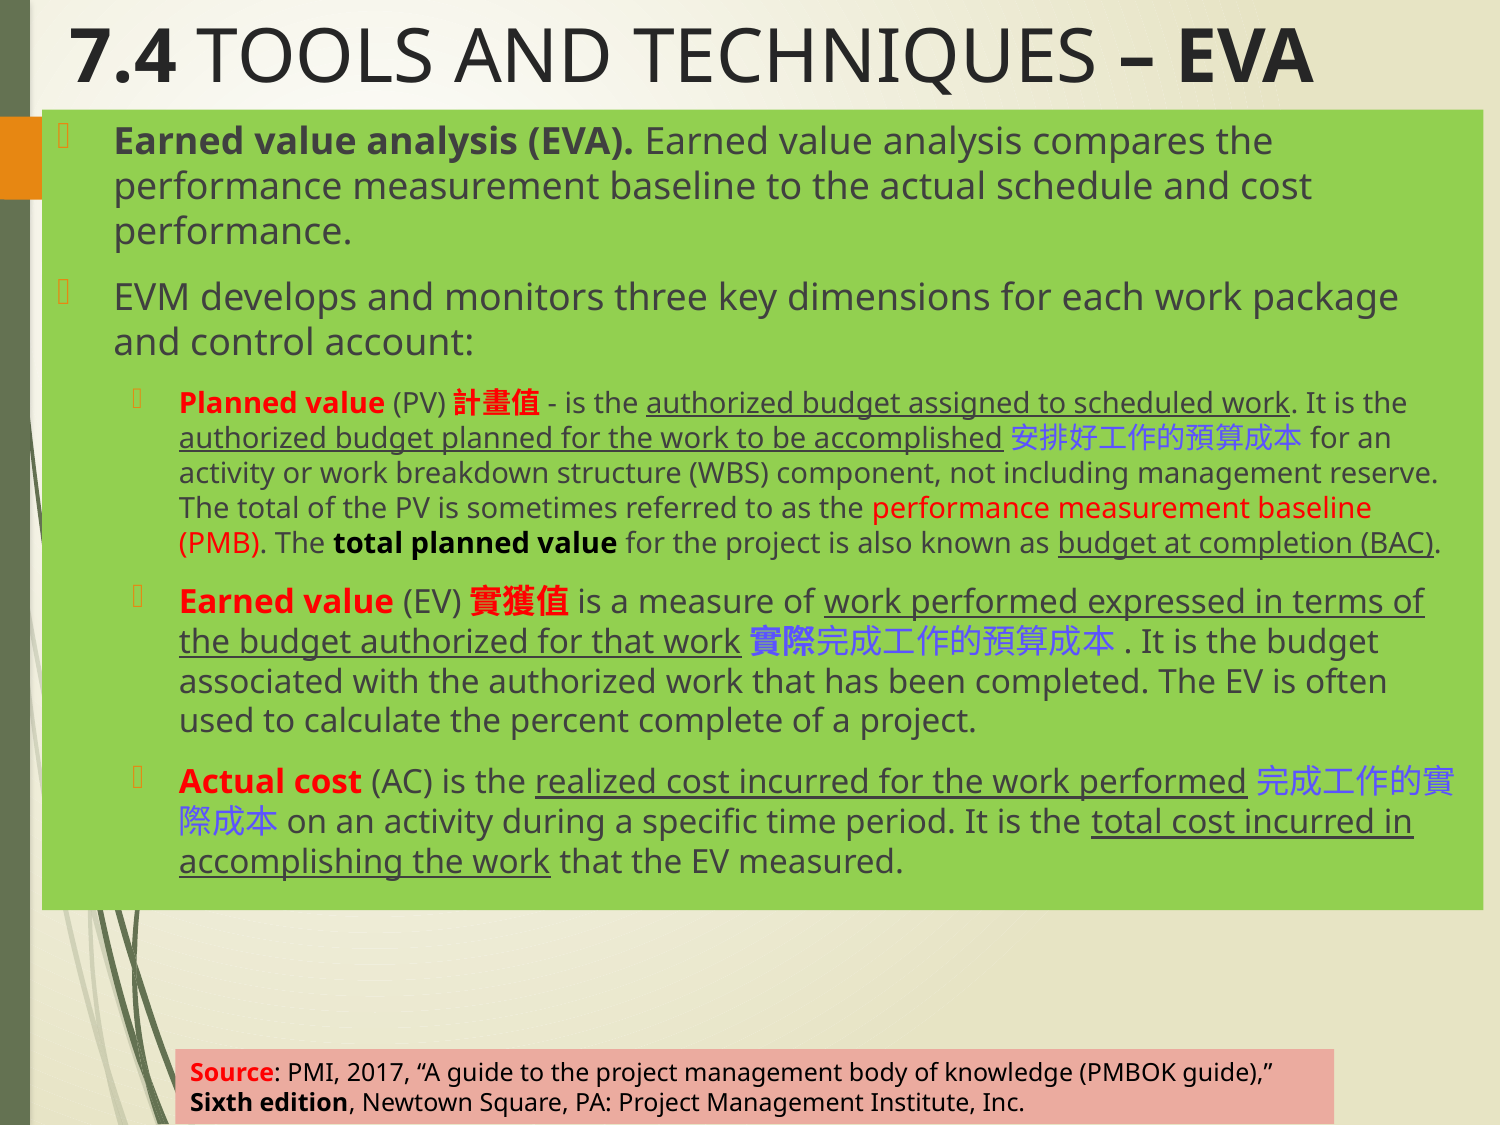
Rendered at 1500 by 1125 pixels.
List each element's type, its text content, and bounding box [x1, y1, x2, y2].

list Earned value analysis (EVA). Earned value analysis compares the performance measurement baseline to the actual schedule and cost performance. EVM develops and monitors three key dimensions for each work package and control account: Planned value (PV)計畫值- is the authorized budget assigned to scheduled work. It is the authorized budget planned for the work to be accomplished安排好工作的預算成本for an activity or work breakdown structure (WBS) component, not including management reserve. The total of the PV is sometimes referred to as the performance measurement baseline (PMB). The total planned value for the project is also known as budget at completion (BAC). Earned value (EV)實獲值is a measure of work performed expressed in terms of the budget authorized for that work實際完成工作的預算成本. It is the budget associated with the authorized work that has been completed. The EV is often used to calculate the percent complete of a project. Actual cost (AC) is the realized cost incurred for the work performed完成工作的實際成本on an activity during a specific time period. It is the total cost incurred in accomplishing the work that the EV measured. [42, 109, 1484, 911]
title 7.4 TOOLS AND TECHNIQUES – EVA [54, 0, 1500, 110]
text_box Source: PMI, 2017, “A guide to the project management body of knowledge (PMBOK guide),” Sixth edition, Newtown Square, PA: Project Management Institute, Inc. [175, 1049, 1335, 1124]
